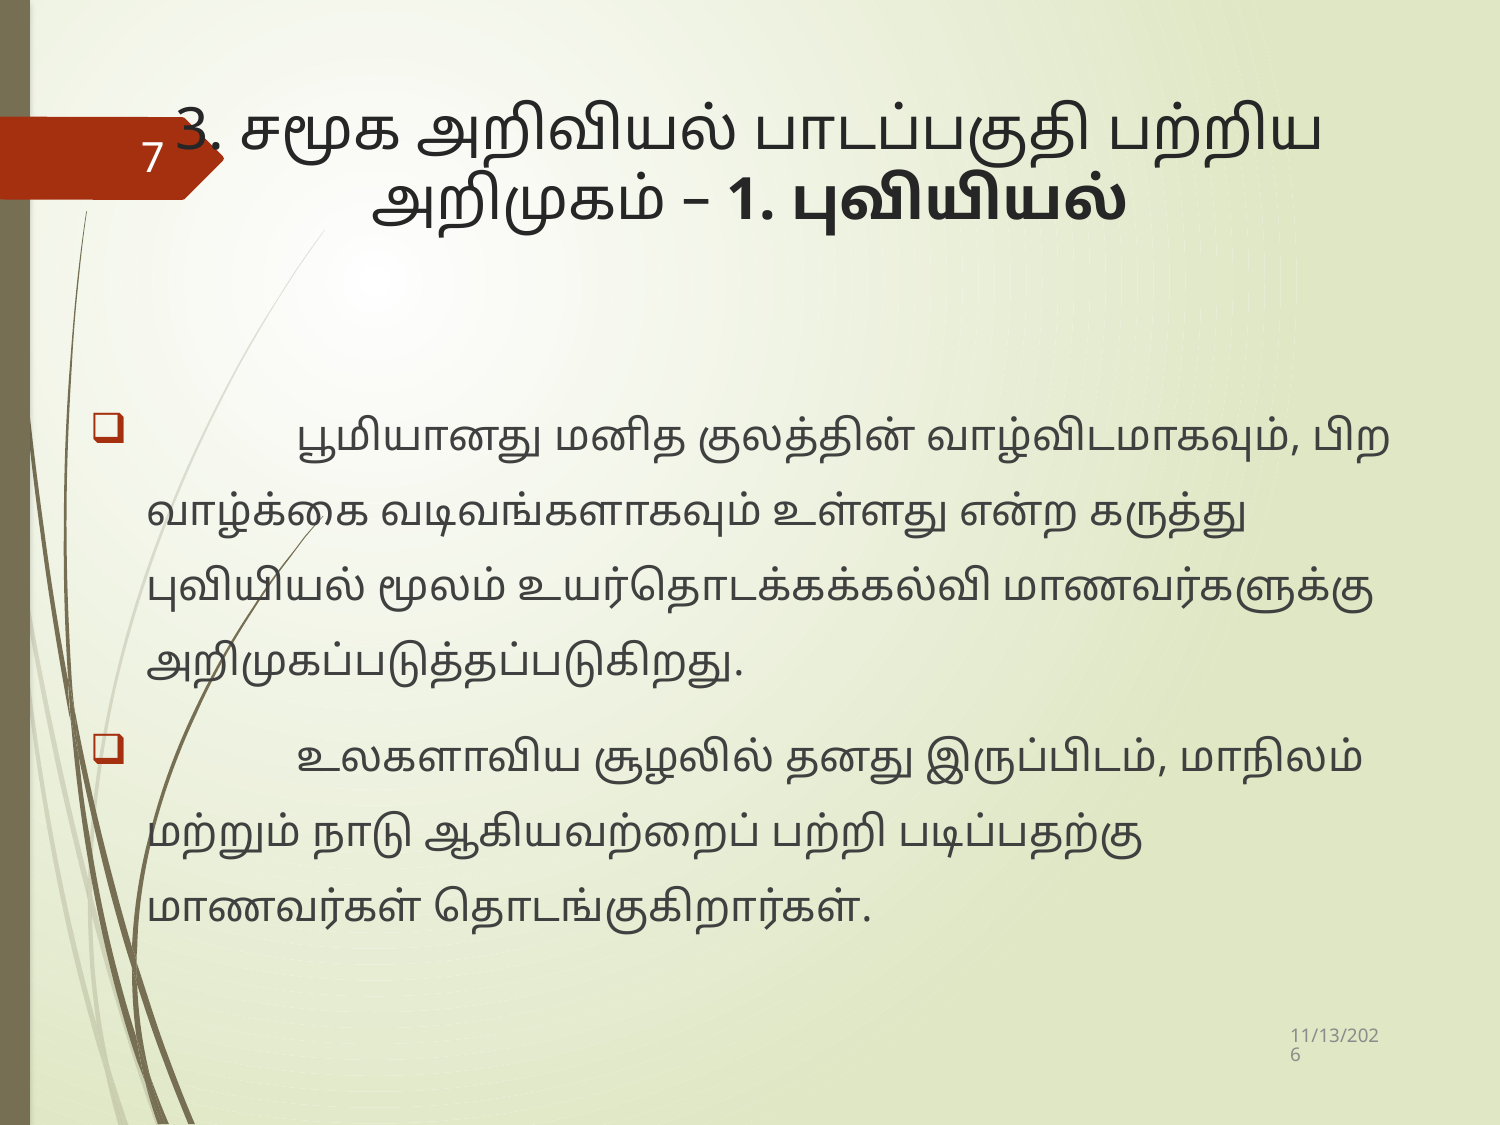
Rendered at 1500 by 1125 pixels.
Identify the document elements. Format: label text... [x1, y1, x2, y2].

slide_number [1275, 1006, 1401, 1068]
list பூமியானது மனித குலத்தின் வாழ்விடமாகவும், பிற வாழ்க்கை வடிவங்களாகவும் உள்ளது என்ற கருத்து புவியியல் மூலம் உயர்தொடக்கக்கல்வி மாணவர்களுக்கு அறிமுகப்படுத்தப்படுகிறது. உலகளாவிய சூழலில் தனது இருப்பிடம், மாநிலம் மற்றும் நாடு ஆகியவற்றைப் பற்றி படிப்பதற்கு மாணவர்கள் தொடங்குகிறார்கள். [75, 234, 1425, 1068]
title 3. சமூக அறிவியல் பாடப்பகுதி பற்றிய அறிமுகம் – 1. புவியியல் [75, 83, 1425, 234]
slide_number 7 [83, 129, 180, 190]
